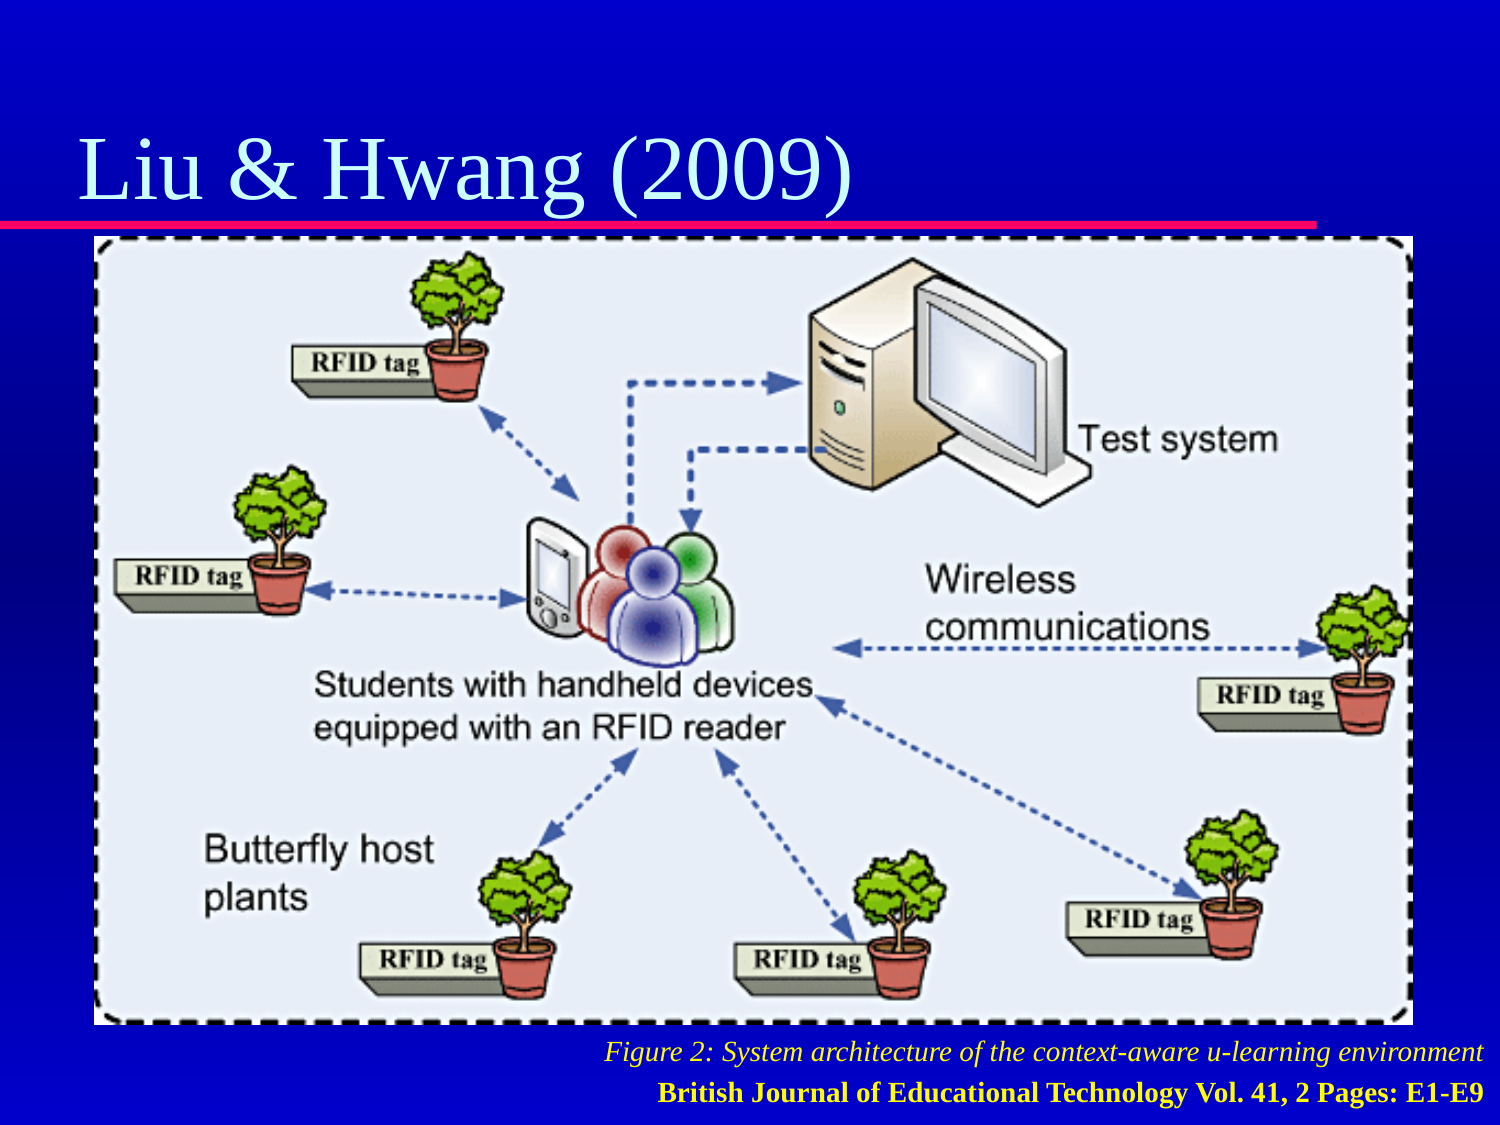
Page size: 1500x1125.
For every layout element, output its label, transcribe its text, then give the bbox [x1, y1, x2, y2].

title Liu & Hwang (2009) [62, 43, 1338, 226]
list Figure 2: System architecture of the context-aware u-learning environment British Journal of Educational Technology Vol. 41, 2 Pages: E1-E9 [74, 1024, 1500, 1125]
picture [94, 236, 1413, 1026]
